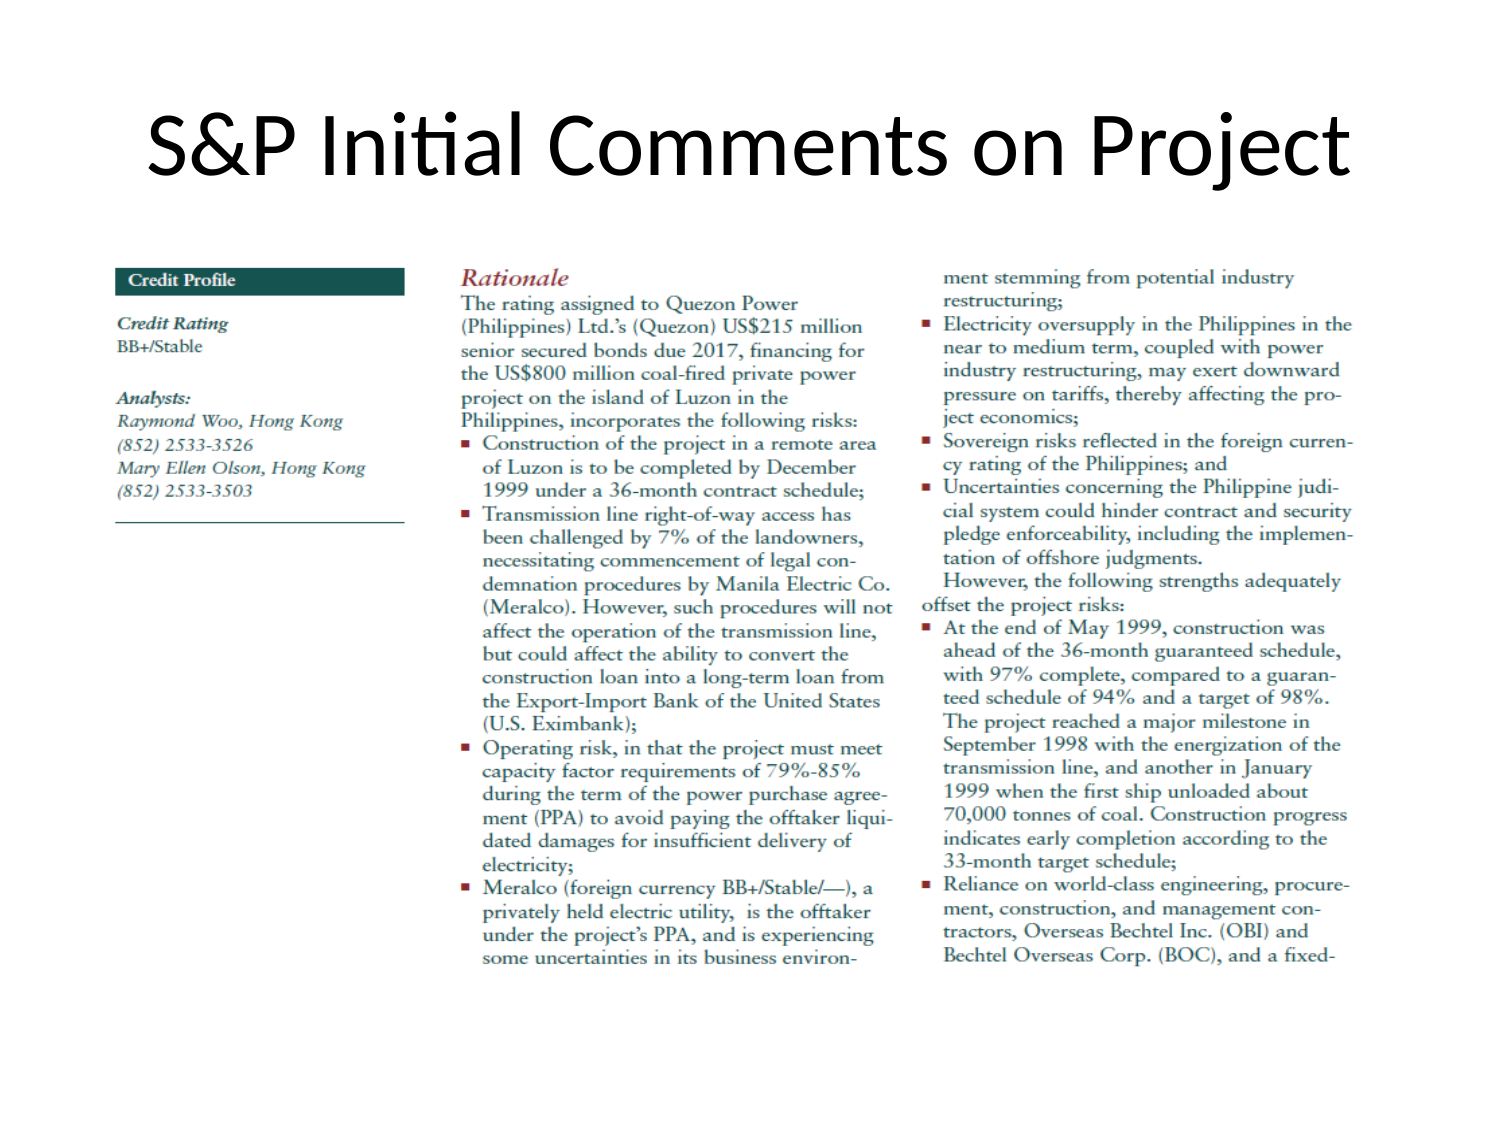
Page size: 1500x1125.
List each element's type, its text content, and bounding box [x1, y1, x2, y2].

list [74, 262, 1426, 1006]
title S&P Initial Comments on Project [75, 45, 1425, 233]
